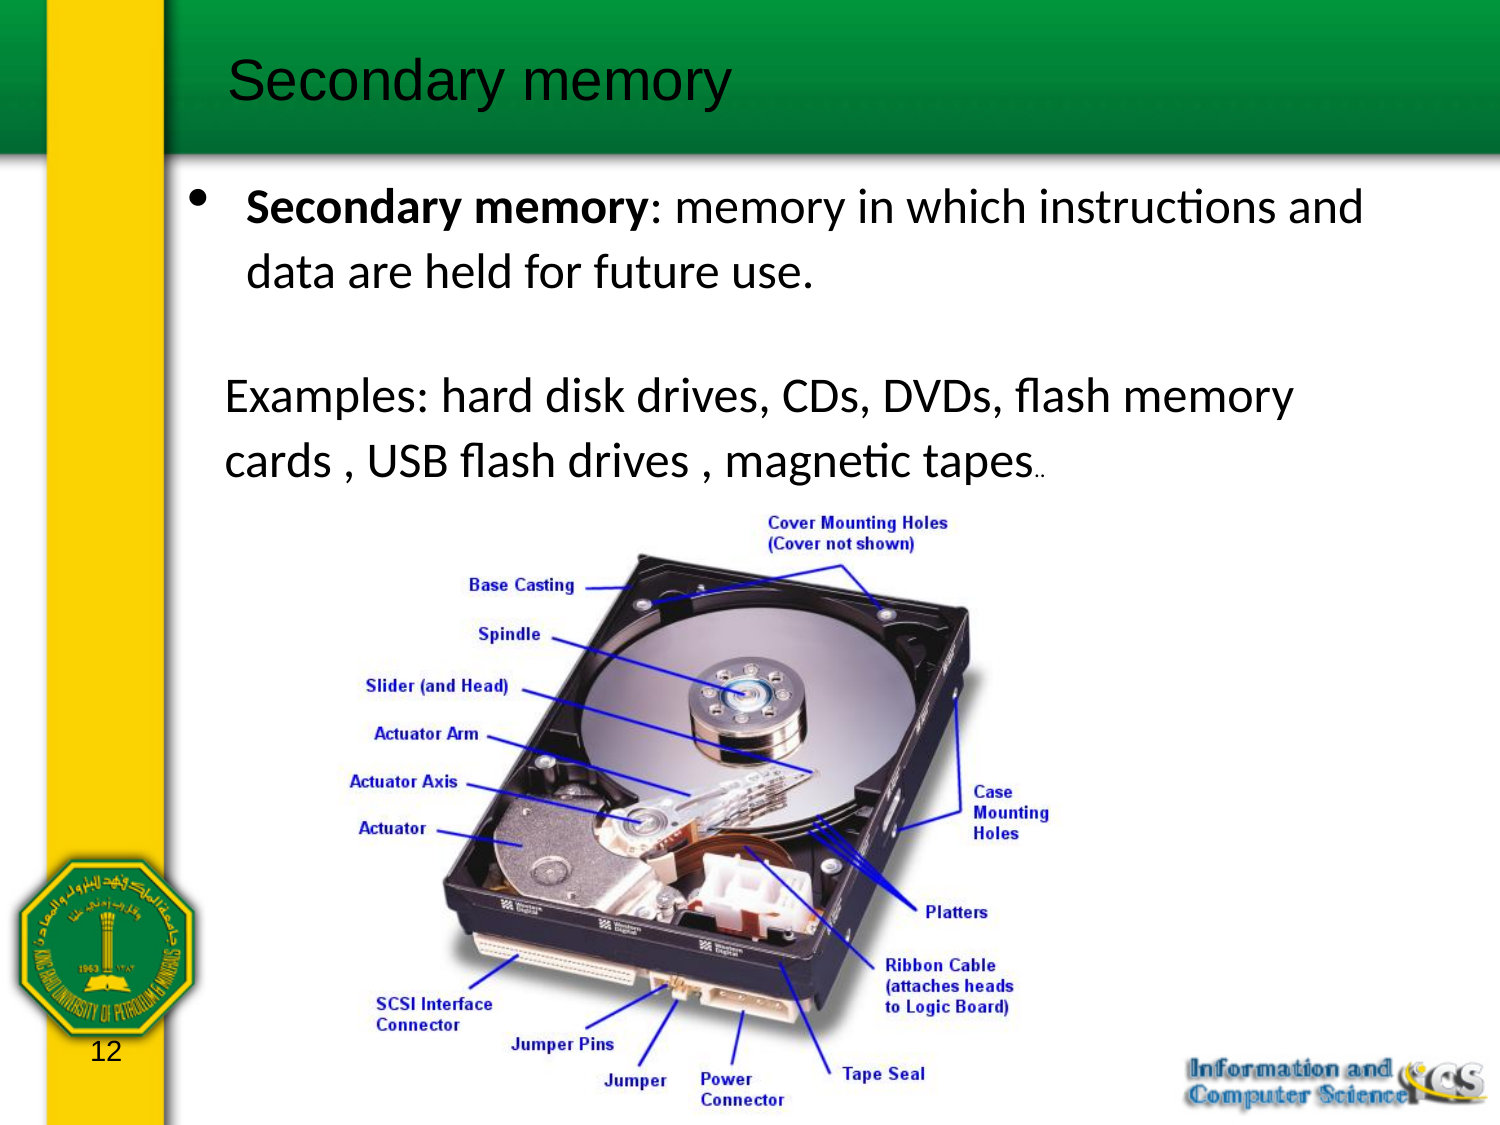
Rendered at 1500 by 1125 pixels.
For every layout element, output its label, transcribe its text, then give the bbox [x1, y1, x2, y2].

text_box Examples: hard disk drives, CDs, DVDs, flash memory cards , USB flash drives , magnetic tapes.. [209, 351, 1500, 495]
picture [0, 0, 1500, 1125]
slide_number 12 [74, 1024, 332, 1103]
text_box Secondary memory [212, 24, 1013, 130]
text_box Secondary memory: memory in which instructions and data are held for future use. [174, 162, 1450, 306]
